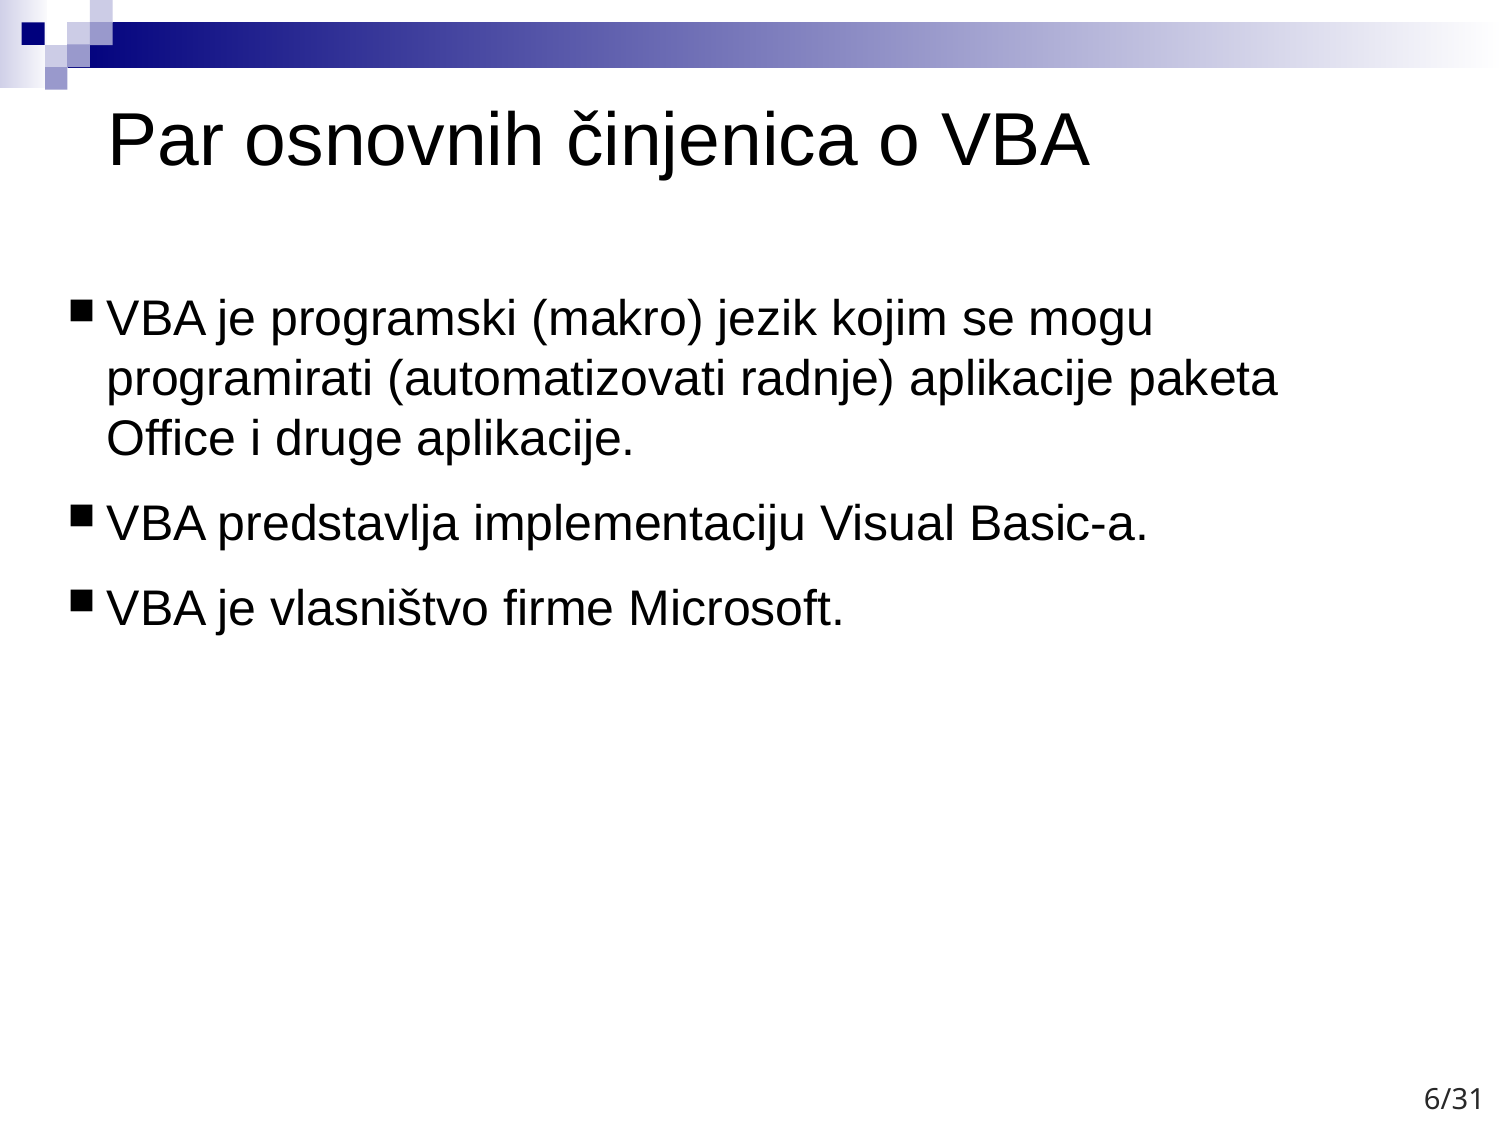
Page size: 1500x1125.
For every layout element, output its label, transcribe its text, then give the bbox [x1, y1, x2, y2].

title Par osnovnih činjenica o VBA [92, 75, 1125, 197]
text_box 6/31 [1374, 1072, 1500, 1123]
list VBA je programski (makro) jezik kojim se mogu programirati (automatizovati radnje) aplikacije paketa Office i druge aplikacije. VBA predstavlja implementaciju Visual Basic-a. VBA je vlasništvo firme Microsoft. [58, 278, 1424, 668]
